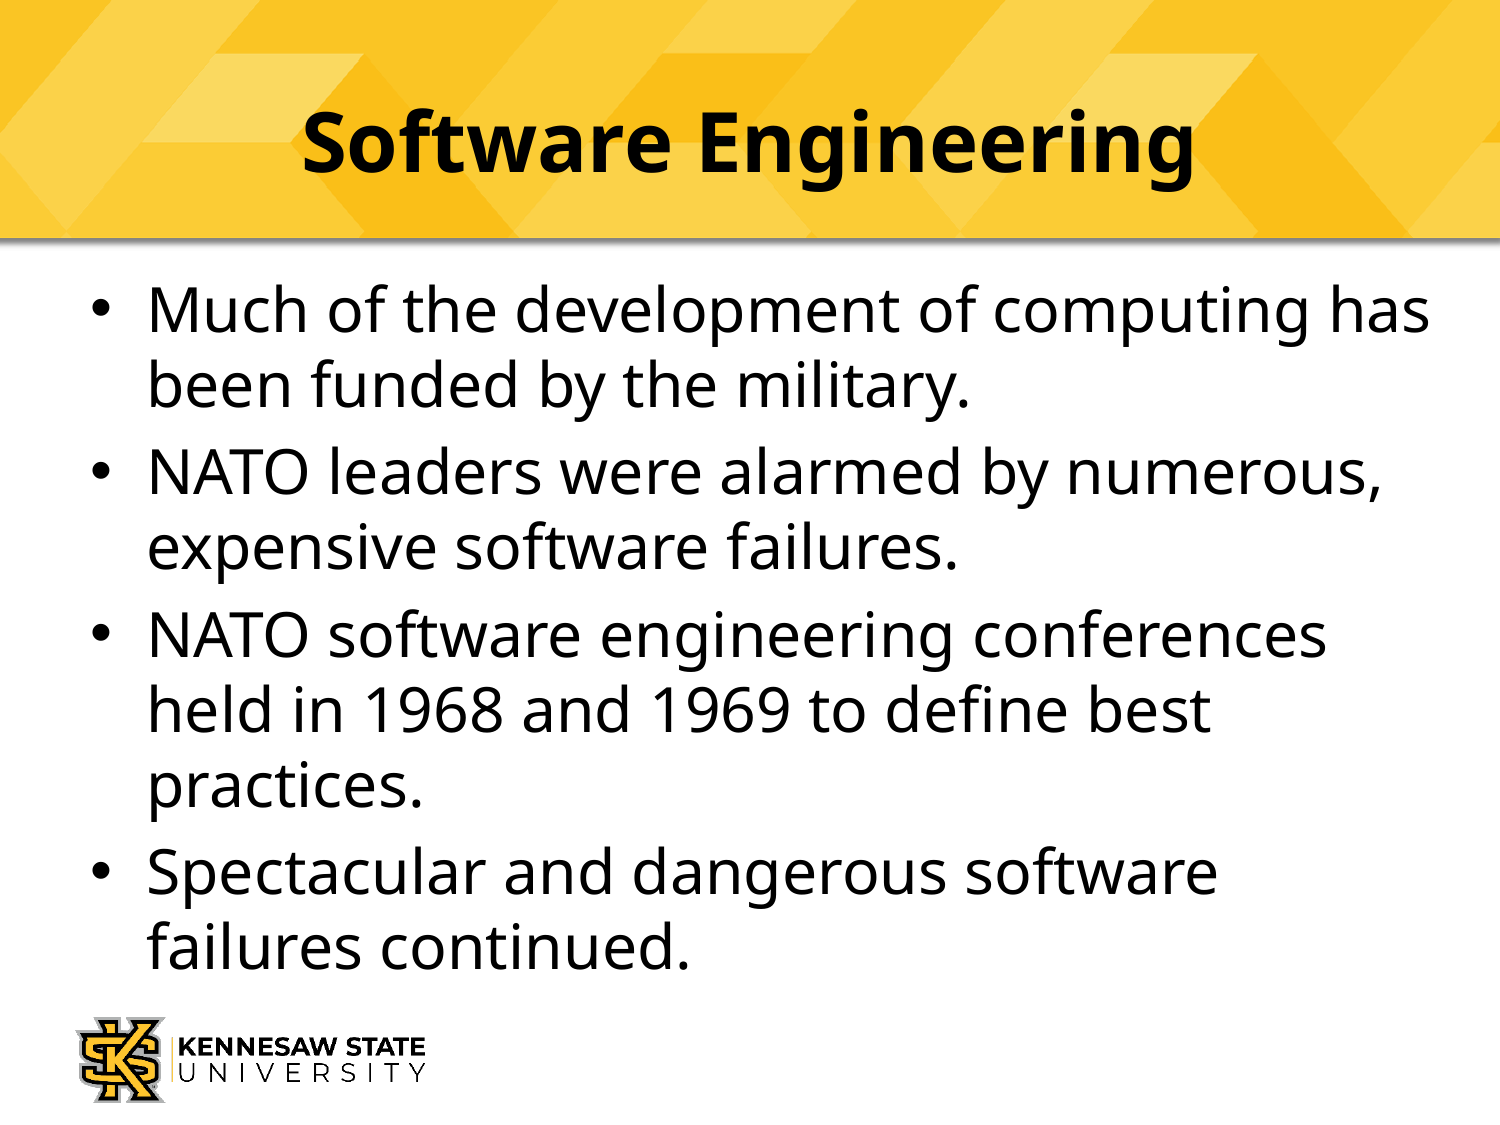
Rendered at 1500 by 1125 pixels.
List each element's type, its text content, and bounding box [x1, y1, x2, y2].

picture [75, 1017, 425, 1103]
list Much of the development of computing has been funded by the military. NATO leaders were alarmed by numerous, expensive software failures. NATO software engineering conferences held in 1968 and 1969 to define best practices. Spectacular and dangerous software failures continued. [75, 262, 1463, 1005]
picture [0, 0, 1500, 251]
title Software Engineering [75, 45, 1425, 233]
